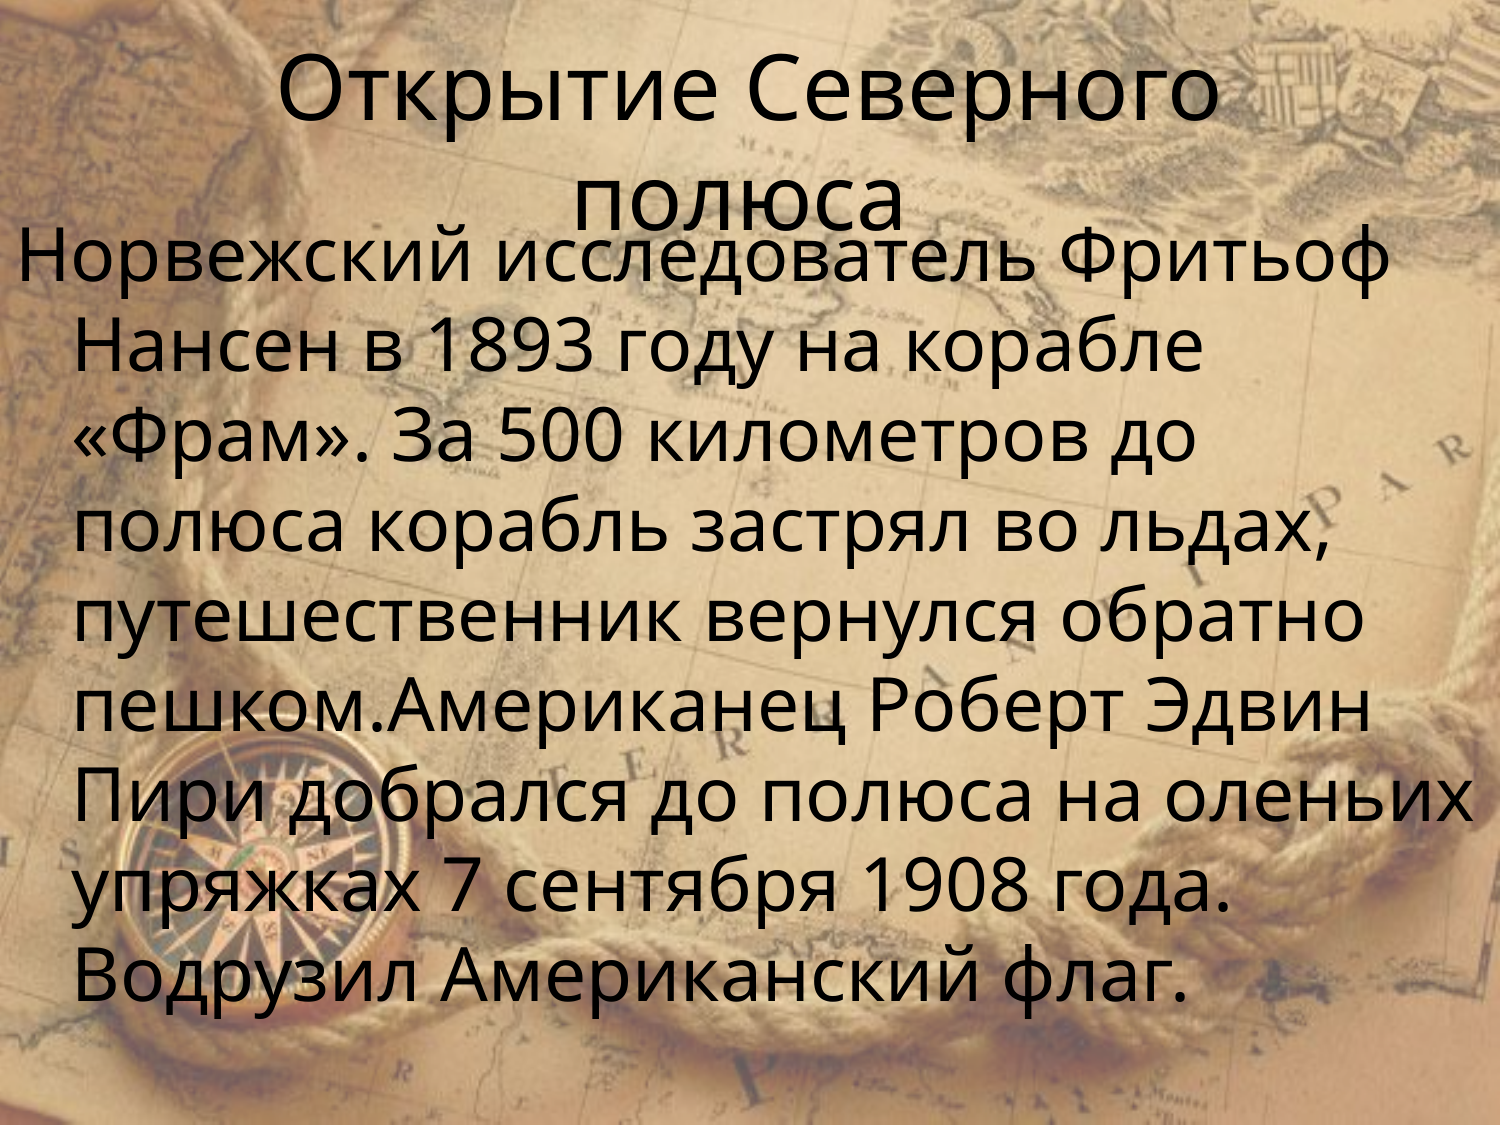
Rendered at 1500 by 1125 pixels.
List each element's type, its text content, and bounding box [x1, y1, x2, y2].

list Норвежский исследователь Фритьоф Нансен в 1893 году на корабле «Фрам». За 500 километров до полюса корабль застрял во льдах, путешественник вернулся обратно пешком.Американец Роберт Эдвин Пири добрался до полюса на оленьих упряжках 7 сентября 1908 года. Водрузил Американский флаг. [0, 199, 1500, 1125]
title Открытие Северного полюса [75, 45, 1425, 199]
